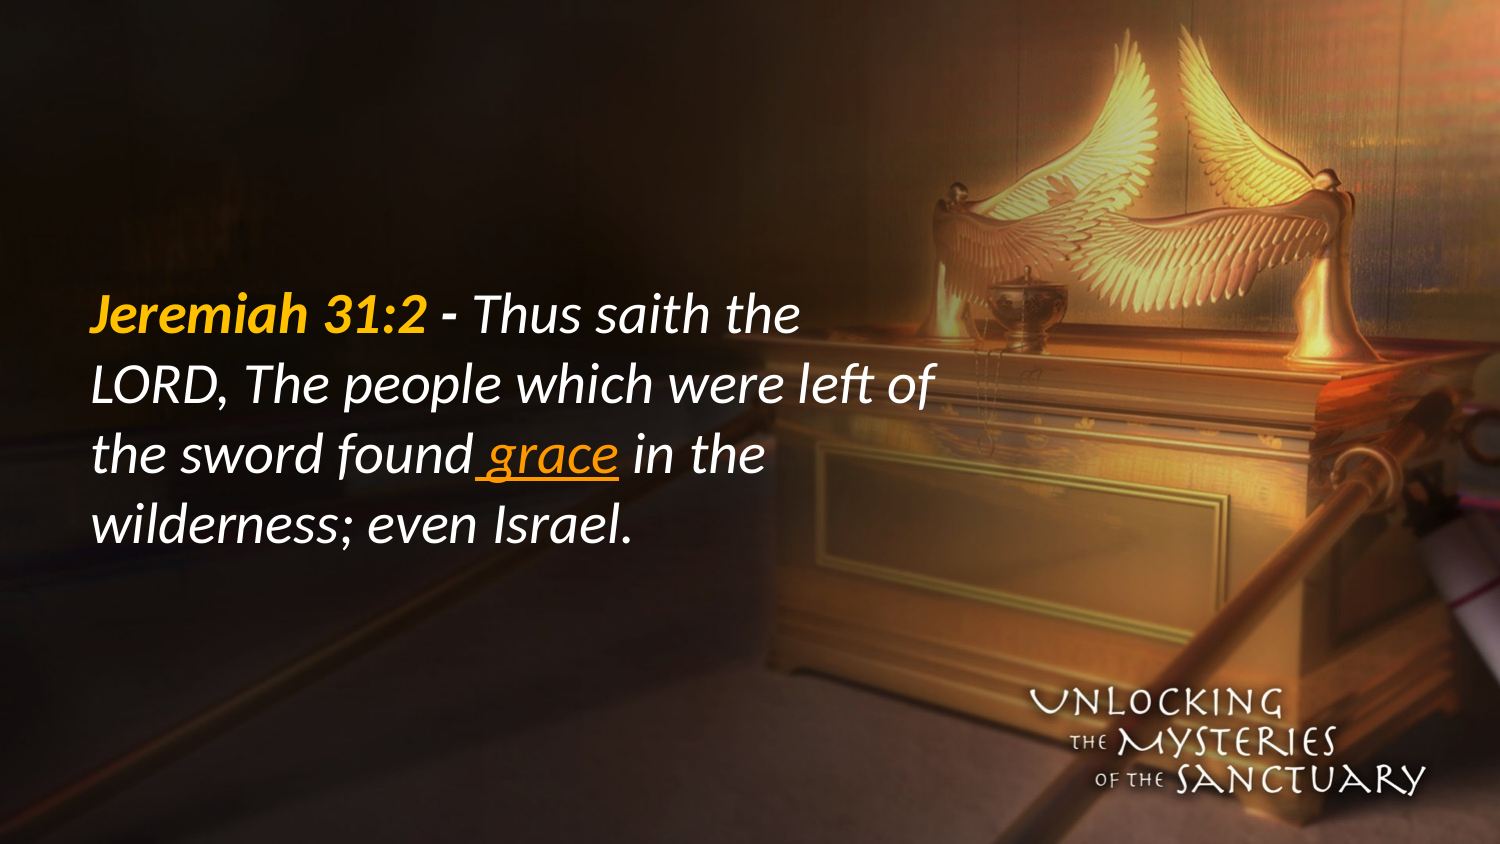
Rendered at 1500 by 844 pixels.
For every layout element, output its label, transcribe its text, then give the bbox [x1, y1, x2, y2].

list Jeremiah 31:2 - Thus saith the LORD, The people which were left of the sword found grace in the wilderness; even Israel. [75, 267, 959, 754]
picture [0, 0, 1500, 844]
